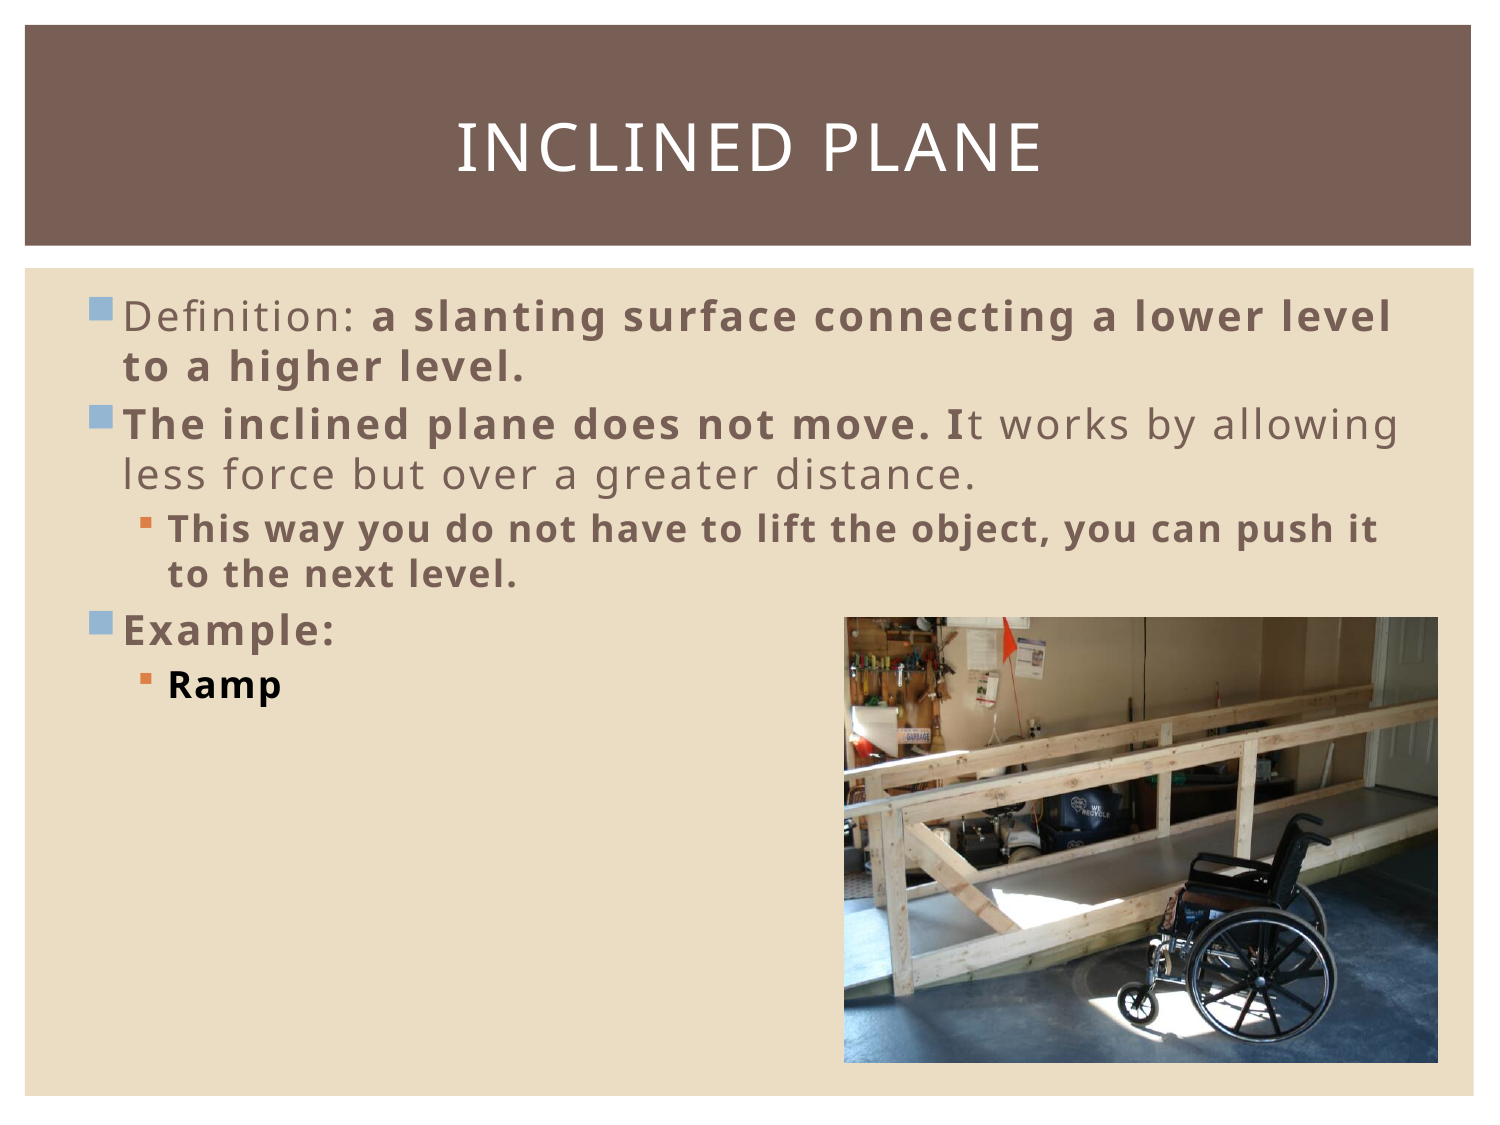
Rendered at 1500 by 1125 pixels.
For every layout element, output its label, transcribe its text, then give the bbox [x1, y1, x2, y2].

title Inclined Plane [62, 58, 1438, 232]
list Definition: a slanting surface connecting a lower level to a higher level. The inclined plane does not move. It works by allowing less force but over a greater distance. This way you do not have to lift the object, you can push it to the next level. Example: Ramp [62, 281, 1442, 1005]
picture [843, 617, 1438, 1063]
